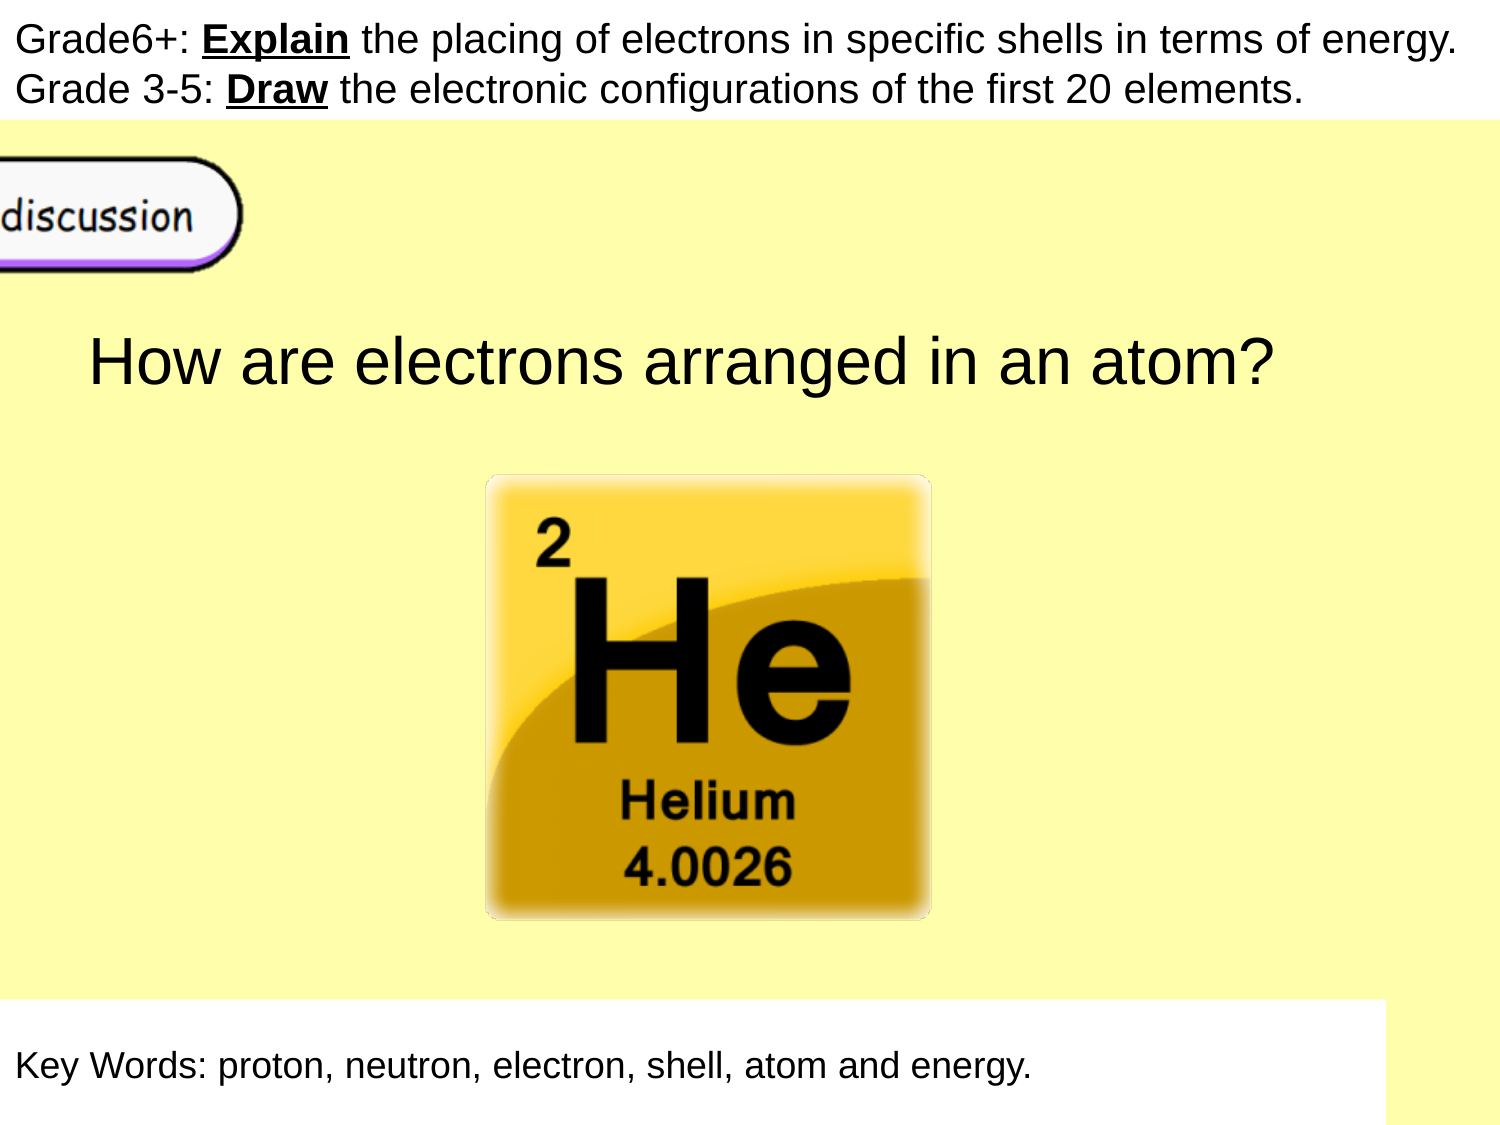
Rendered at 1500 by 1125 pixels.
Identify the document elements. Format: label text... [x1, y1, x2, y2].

list How are electrons arranged in an atom? [73, 310, 1424, 1001]
text_box Grade6+: Explain the placing of electrons in specific shells in terms of energy. Grade 3-5: Draw the electronic configurations of the first 20 elements. [0, 4, 1500, 120]
picture [0, 148, 251, 281]
text_box Key Words: proton, neutron, electron, shell, atom and energy. [0, 1000, 1386, 1125]
picture [484, 472, 933, 922]
